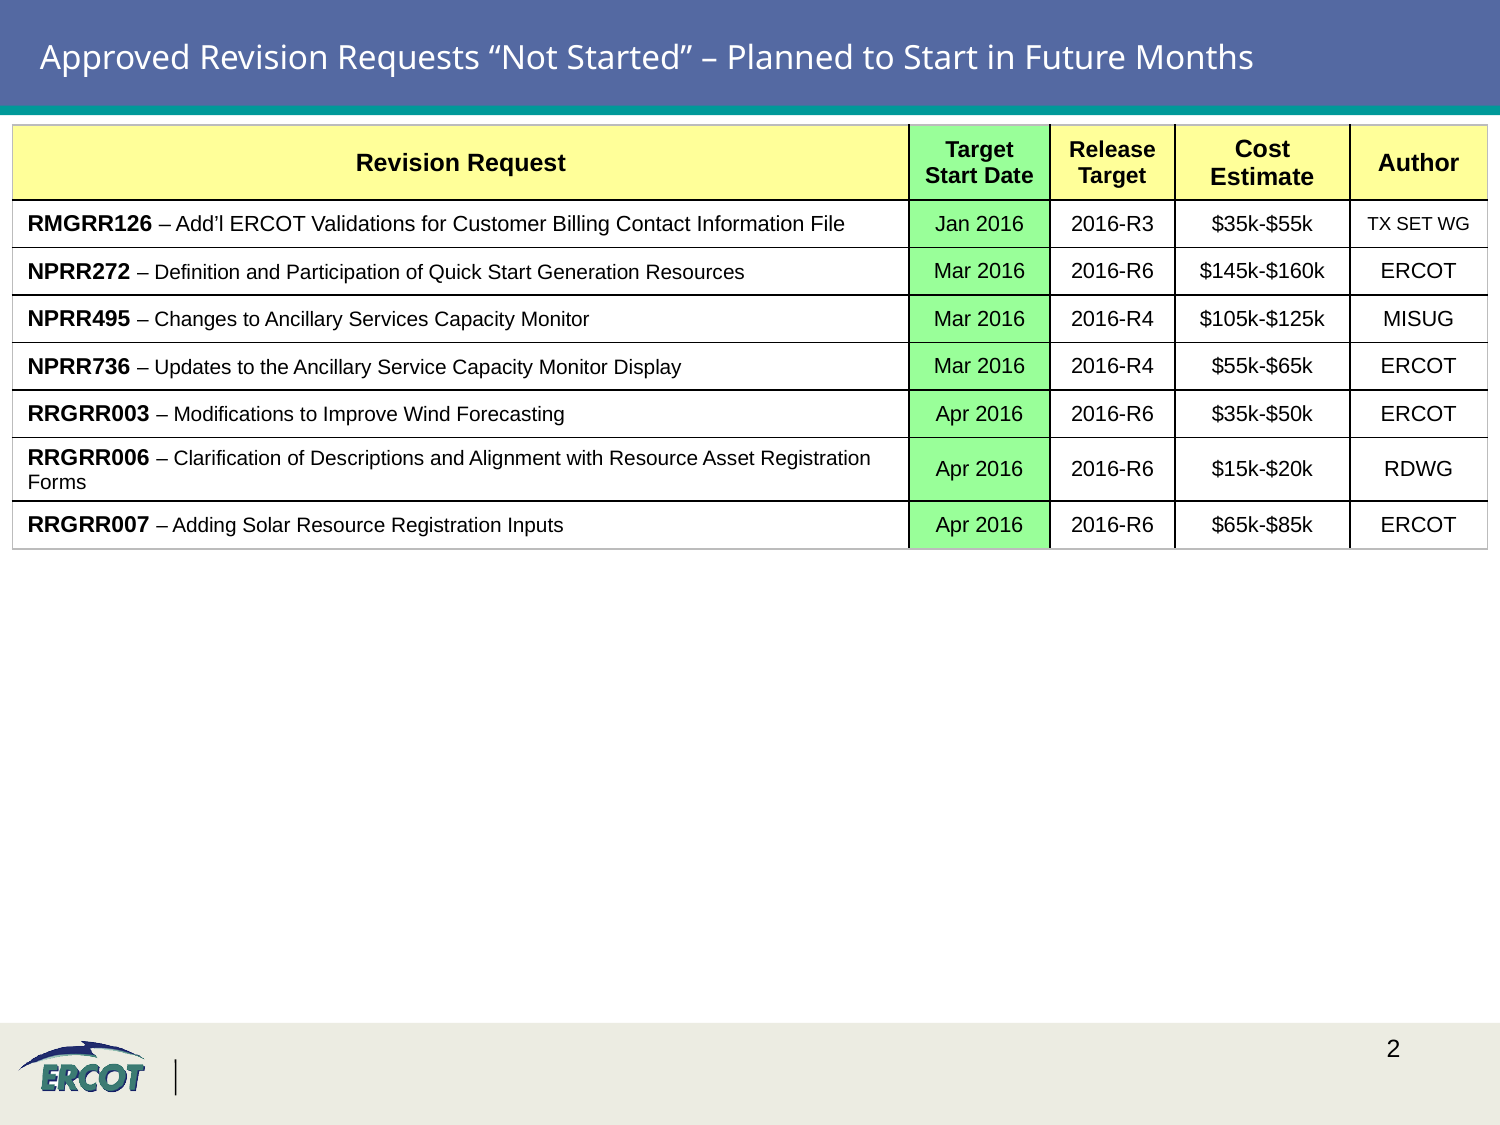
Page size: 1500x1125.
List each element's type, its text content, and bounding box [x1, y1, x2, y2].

table_cell $35k-$50k [1176, 391, 1349, 437]
table_cell Apr 2016 [910, 438, 1049, 500]
table_cell ERCOT [1351, 391, 1487, 437]
table_header Release Target [1051, 126, 1174, 199]
table_cell 2016-R3 [1051, 201, 1174, 247]
table_cell 2016-R6 [1051, 248, 1174, 294]
table_cell ERCOT [1351, 502, 1487, 548]
table_cell 2016-R6 [1051, 438, 1174, 500]
table_cell RDWG [1351, 438, 1487, 500]
table_cell $105k-$125k [1176, 296, 1349, 342]
table_cell NPRR272 – Definition and Participation of Quick Start Generation Resources [13, 248, 908, 294]
table_cell 2016-R4 [1051, 296, 1174, 342]
title Approved Revision Requests “Not Started” – Planned to Start in Future Months [24, 0, 1488, 113]
table_header Revision Request [13, 126, 908, 199]
table_cell TX SET WG [1351, 201, 1487, 247]
picture [10, 1031, 151, 1111]
table_cell RRGRR003 – Modifications to Improve Wind Forecasting [13, 391, 908, 437]
table_cell NPRR736 – Updates to the Ancillary Service Capacity Monitor Display [13, 343, 908, 389]
table_cell Apr 2016 [910, 391, 1049, 437]
table_cell $145k-$160k [1176, 248, 1349, 294]
table_cell 2016-R6 [1051, 502, 1174, 548]
table_cell 2016-R6 [1051, 391, 1174, 437]
table_cell Jan 2016 [910, 201, 1049, 247]
table_cell Mar 2016 [910, 296, 1049, 342]
table_cell RRGRR006 – Clarification of Descriptions and Alignment with Resource Asset Registration Forms [13, 438, 908, 500]
table_header Cost Estimate [1176, 126, 1349, 199]
table_cell $55k-$65k [1176, 343, 1349, 389]
table_cell $35k-$55k [1176, 201, 1349, 247]
table_cell ERCOT [1351, 248, 1487, 294]
table_cell ERCOT [1351, 343, 1487, 389]
table_cell 2016-R4 [1051, 343, 1174, 389]
table_cell NPRR495 – Changes to Ancillary Services Capacity Monitor [13, 296, 908, 342]
table_cell RRGRR007 – Adding Solar Resource Registration Inputs [13, 502, 908, 548]
table_cell Mar 2016 [910, 248, 1049, 294]
table_cell $65k-$85k [1176, 502, 1349, 548]
table_cell MISUG [1351, 296, 1487, 342]
table_header Target Start Date [910, 126, 1049, 199]
table_cell Mar 2016 [910, 343, 1049, 389]
table_cell $15k-$20k [1176, 438, 1349, 500]
table_header Author [1351, 126, 1487, 199]
table_cell RMGRR126 – Add’l ERCOT Validations for Customer Billing Contact Information File [13, 201, 908, 247]
table_cell Apr 2016 [910, 502, 1049, 548]
